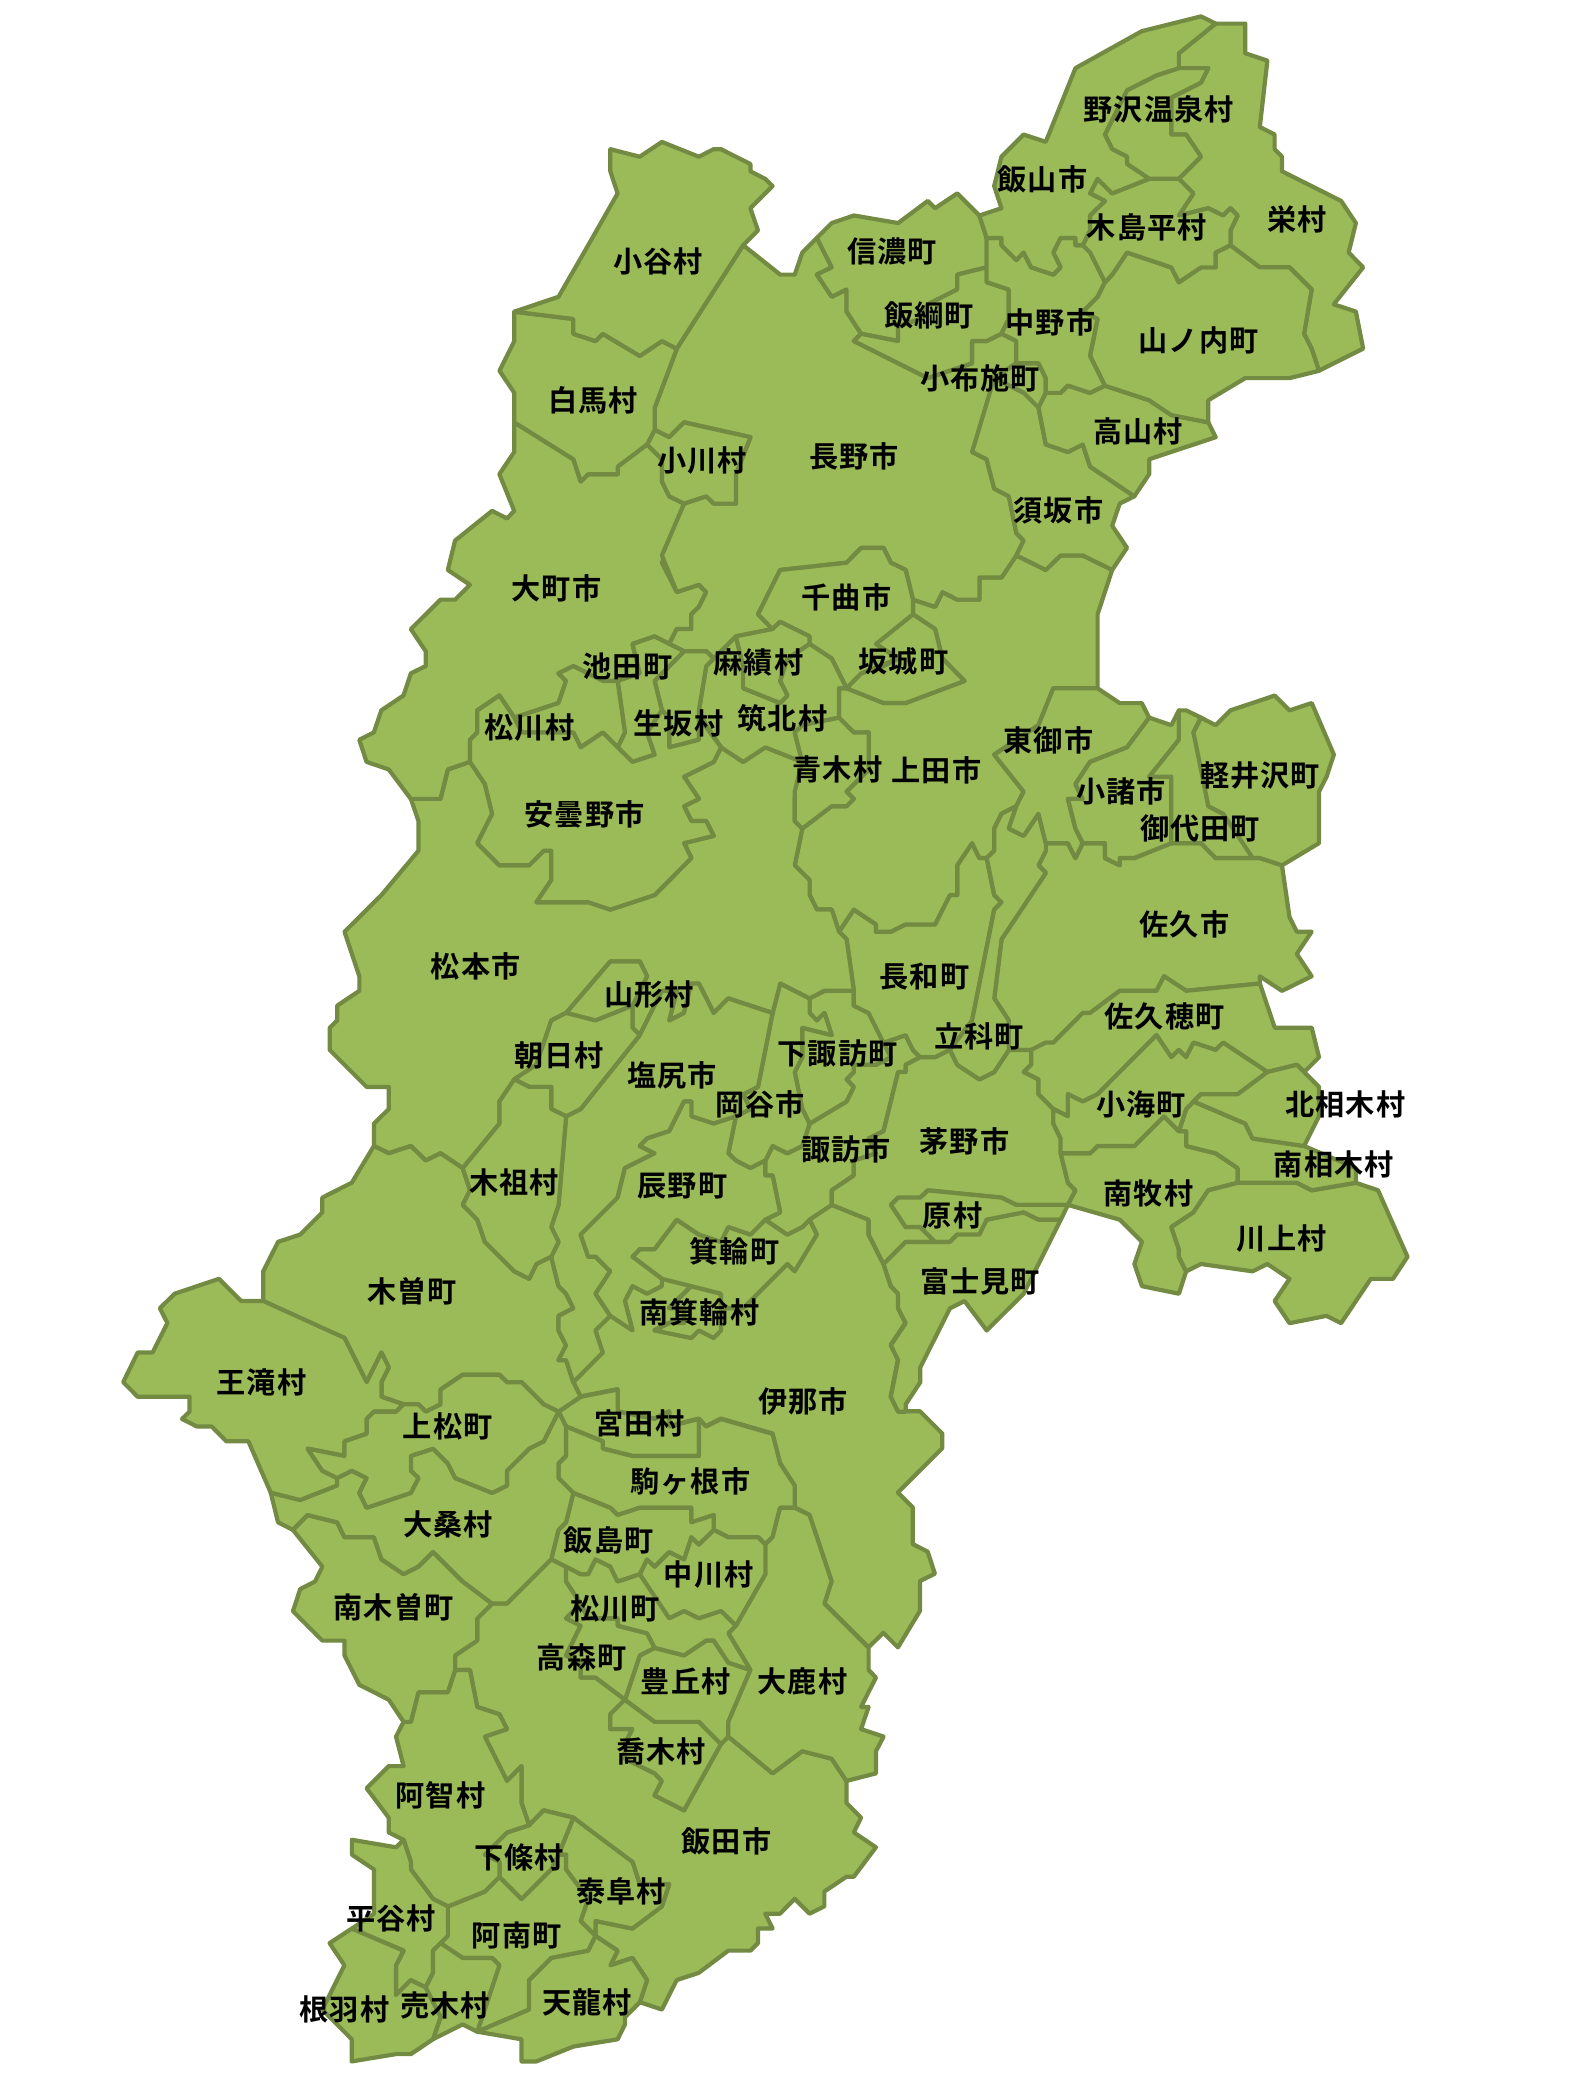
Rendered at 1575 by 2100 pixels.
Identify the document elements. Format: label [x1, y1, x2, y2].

text_box [122, 16, 1422, 2062]
